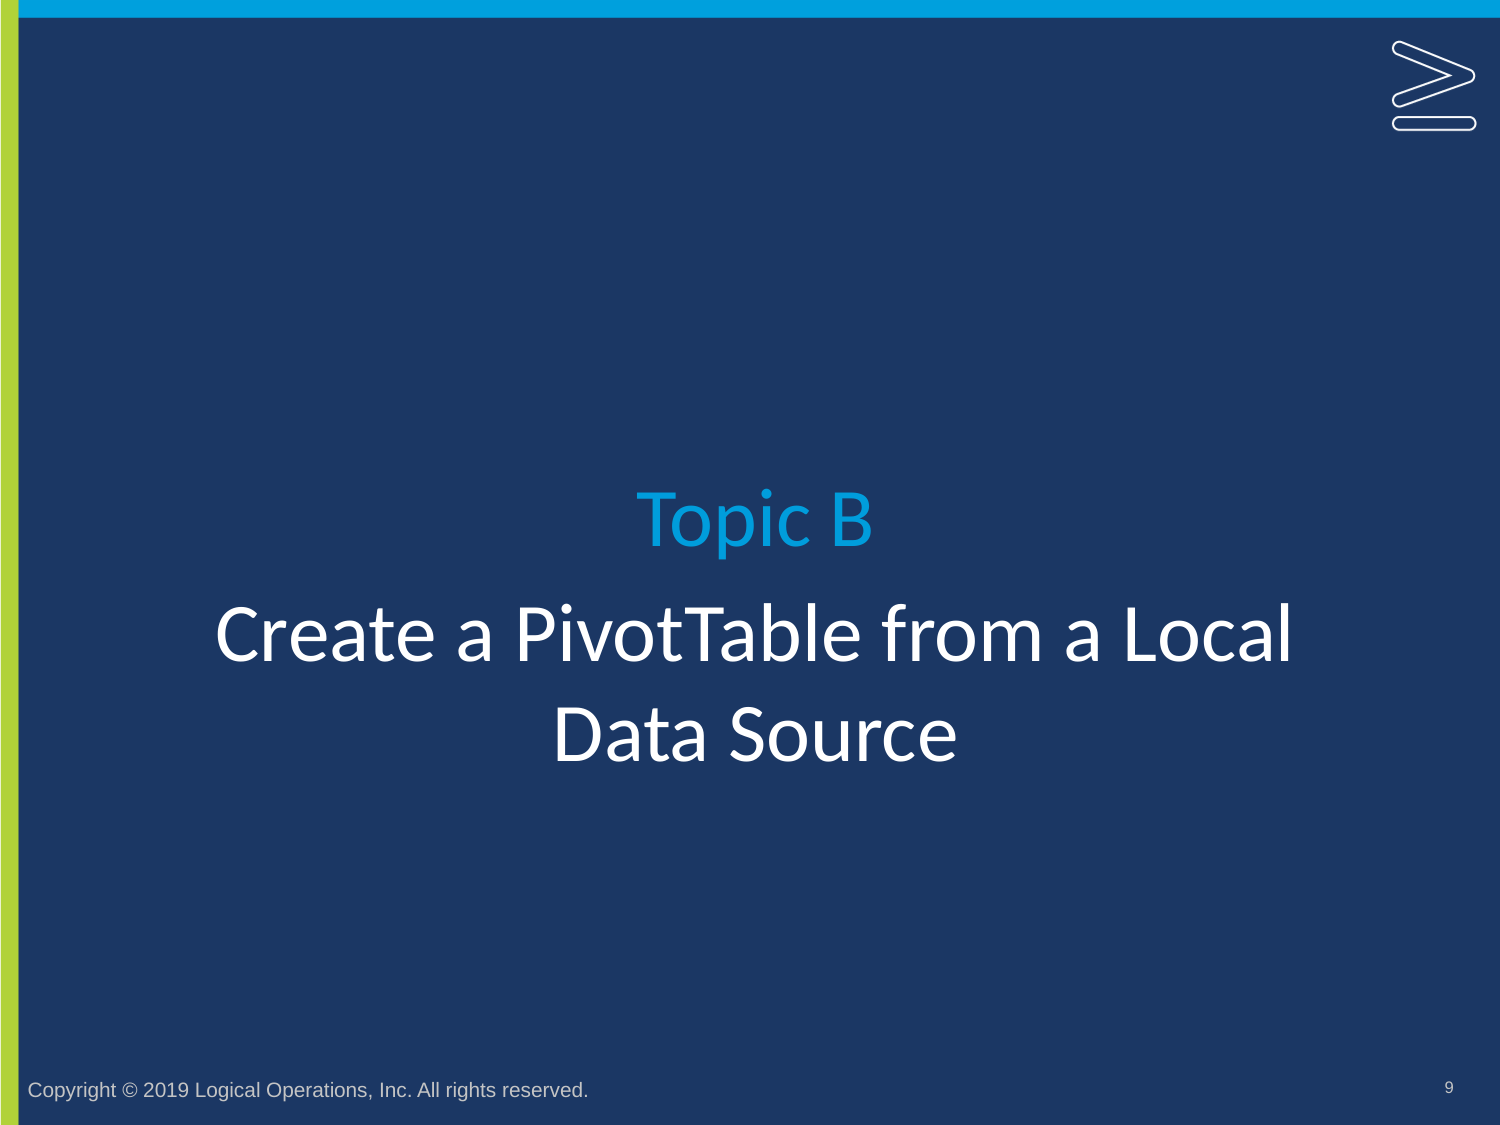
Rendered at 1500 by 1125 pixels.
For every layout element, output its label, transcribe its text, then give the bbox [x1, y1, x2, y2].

slide_number 9 [1118, 1057, 1469, 1118]
title Create a PivotTable from a Local Data Source [118, 571, 1394, 795]
picture [0, 0, 1500, 1125]
list Topic B [118, 324, 1394, 571]
